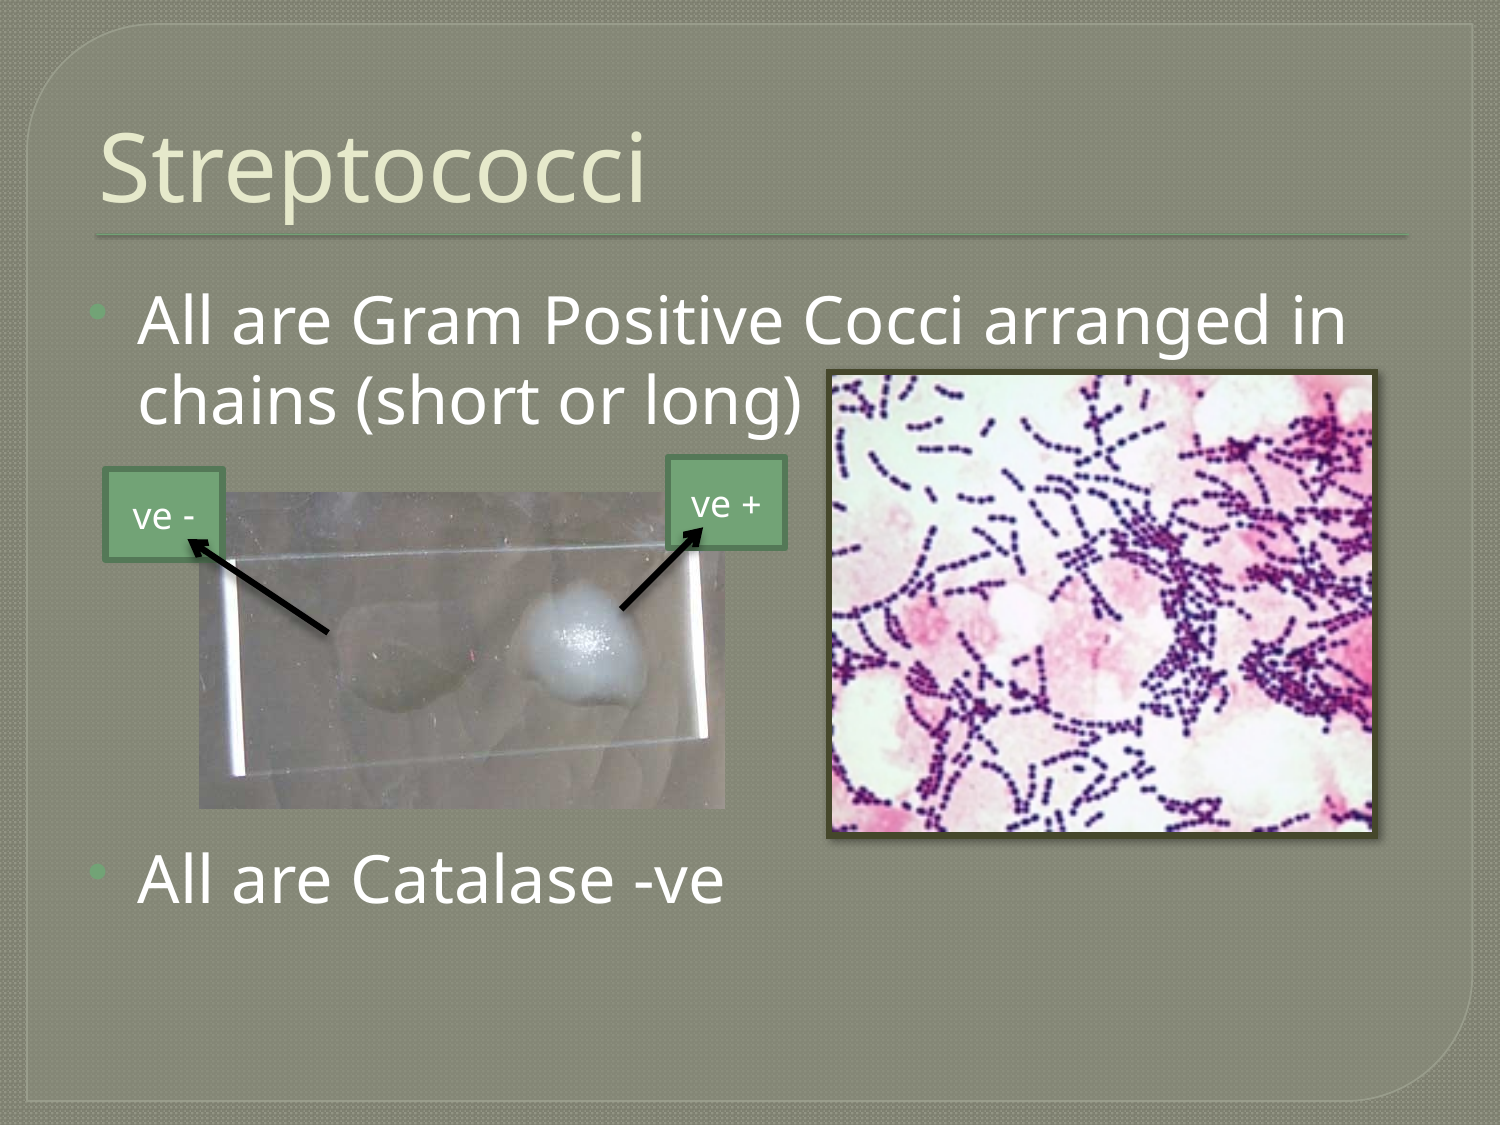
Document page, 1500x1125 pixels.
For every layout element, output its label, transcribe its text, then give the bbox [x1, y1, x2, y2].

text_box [187, 538, 329, 633]
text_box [620, 527, 704, 610]
list All are Gram Positive Cocci arranged in chains (short or long) All are Catalase -ve [75, 270, 1425, 1013]
text_box - ve [102, 466, 226, 563]
text_box + ve [665, 454, 788, 551]
picture [198, 491, 725, 810]
title Streptococci [75, 41, 1425, 230]
picture [831, 374, 1373, 833]
